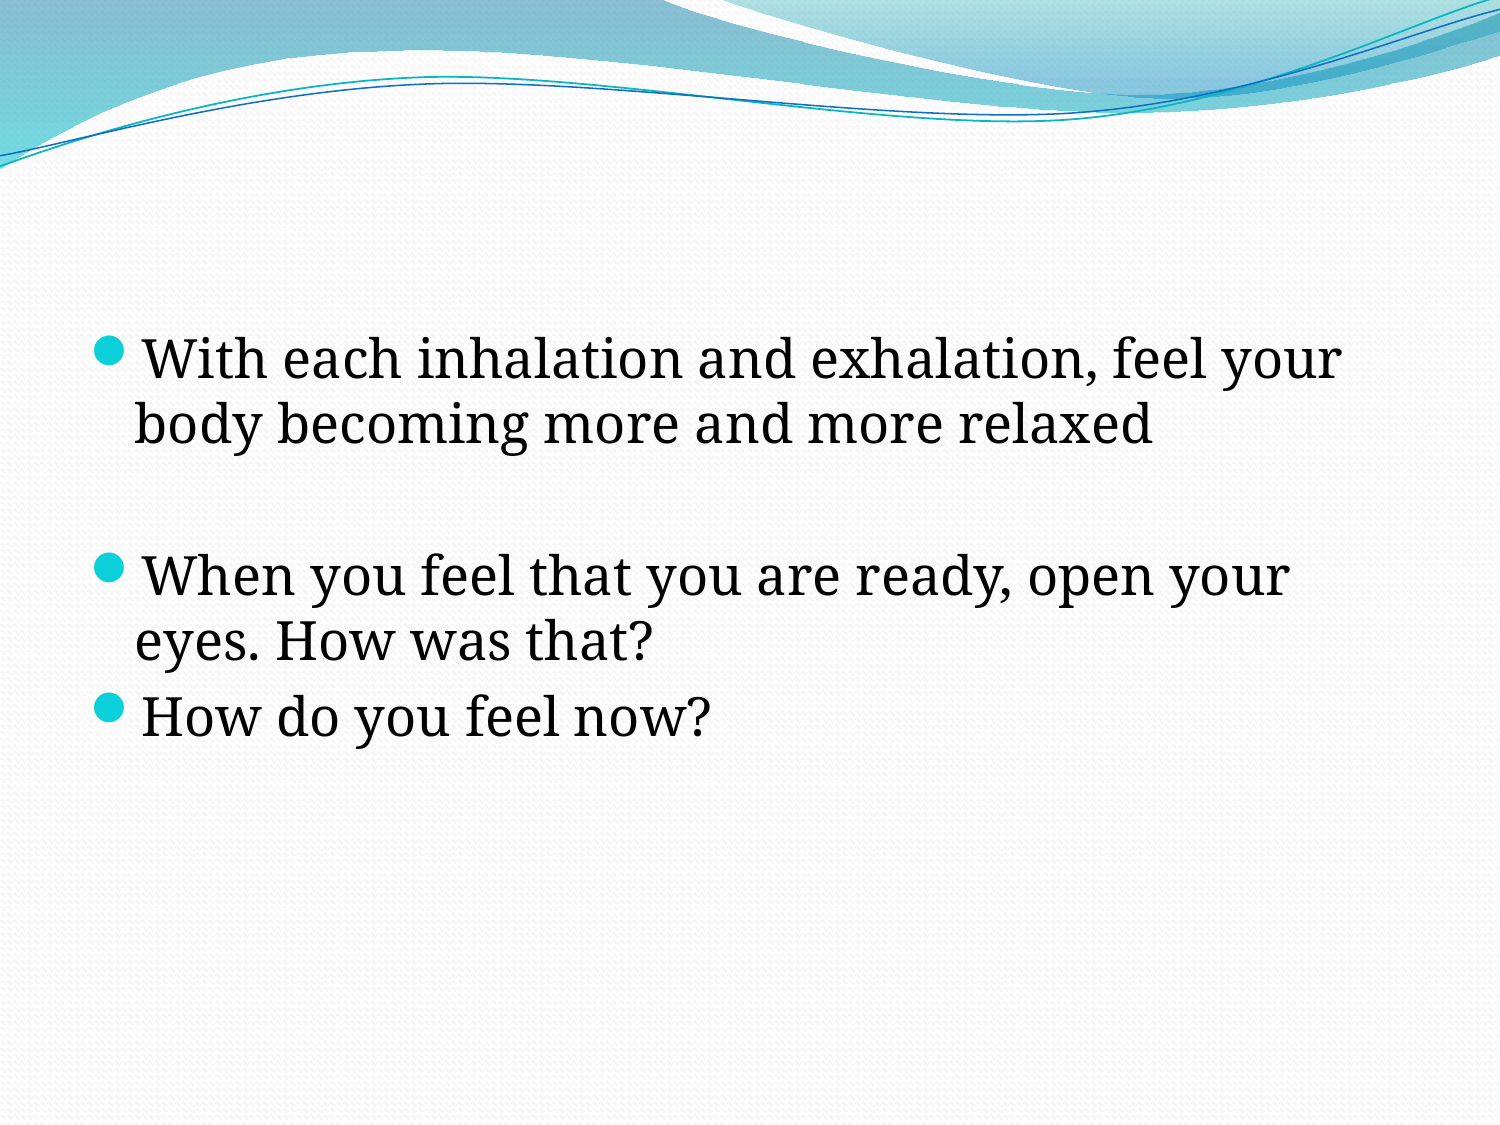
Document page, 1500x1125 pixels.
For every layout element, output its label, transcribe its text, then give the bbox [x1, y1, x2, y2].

list With each inhalation and exhalation, feel your body becoming more and more relaxed When you feel that you are ready, open your eyes. How was that? How do you feel now? [75, 317, 1425, 1038]
